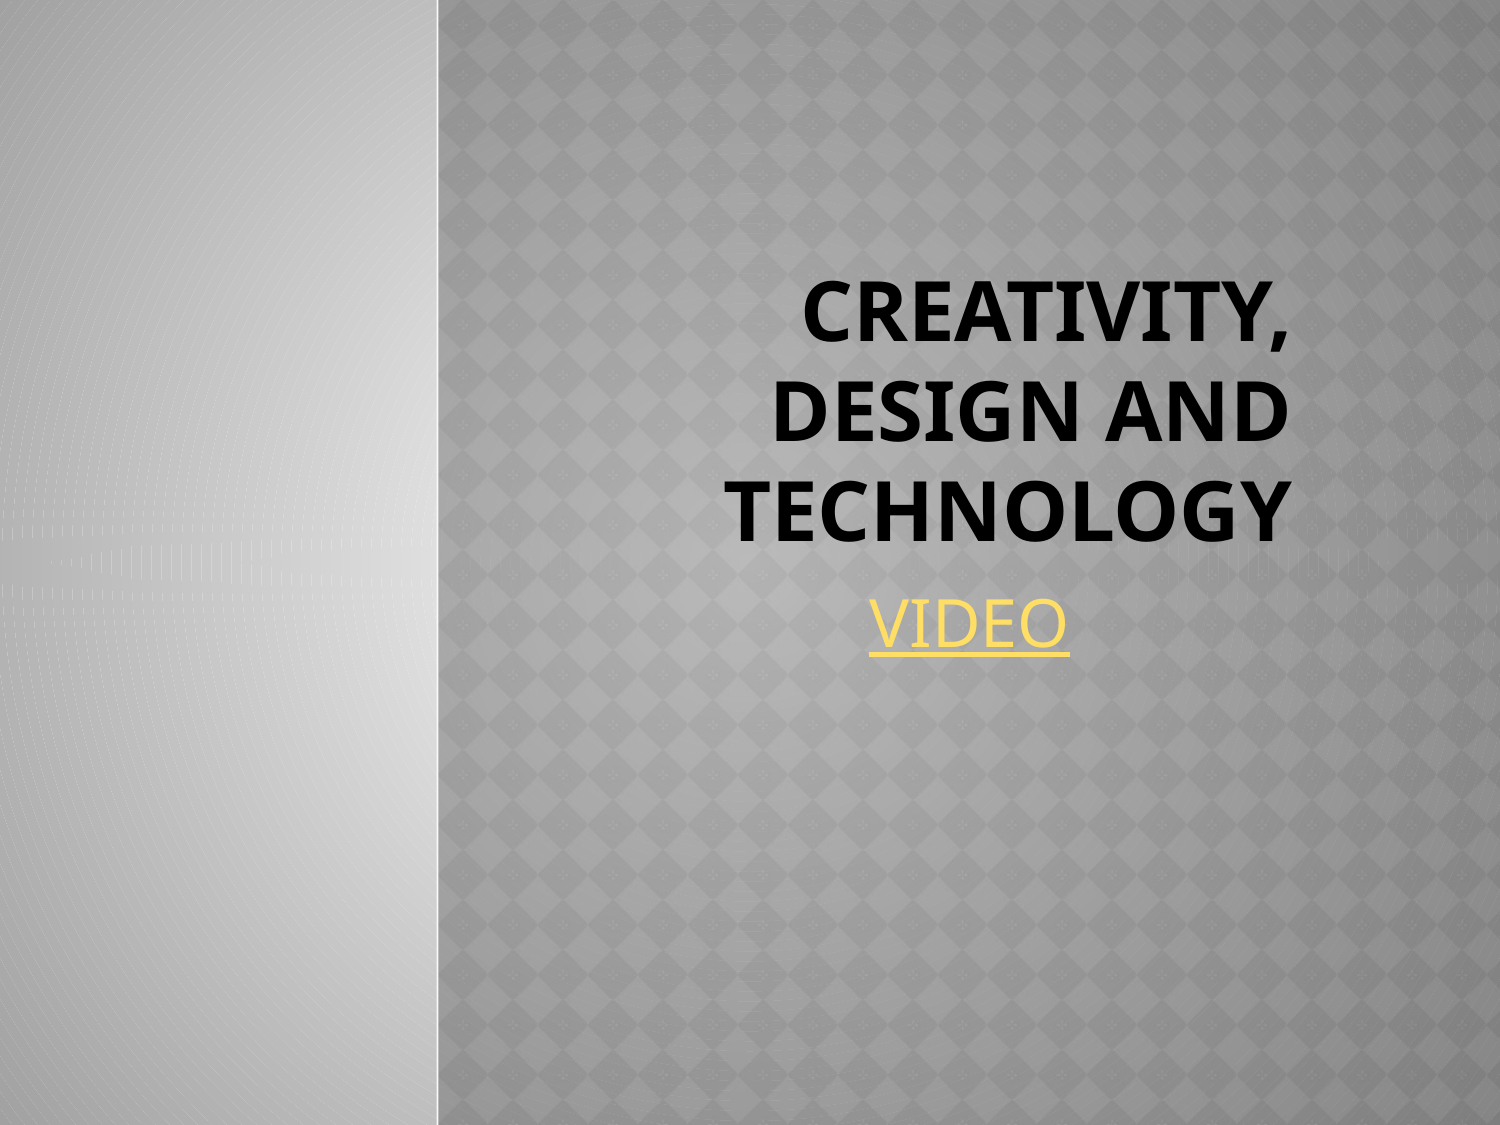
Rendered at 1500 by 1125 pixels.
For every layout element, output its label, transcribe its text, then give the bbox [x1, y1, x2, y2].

subtitle VIDEO [550, 580, 1390, 762]
title CREATIVITY, design and technology [462, 87, 1300, 558]
